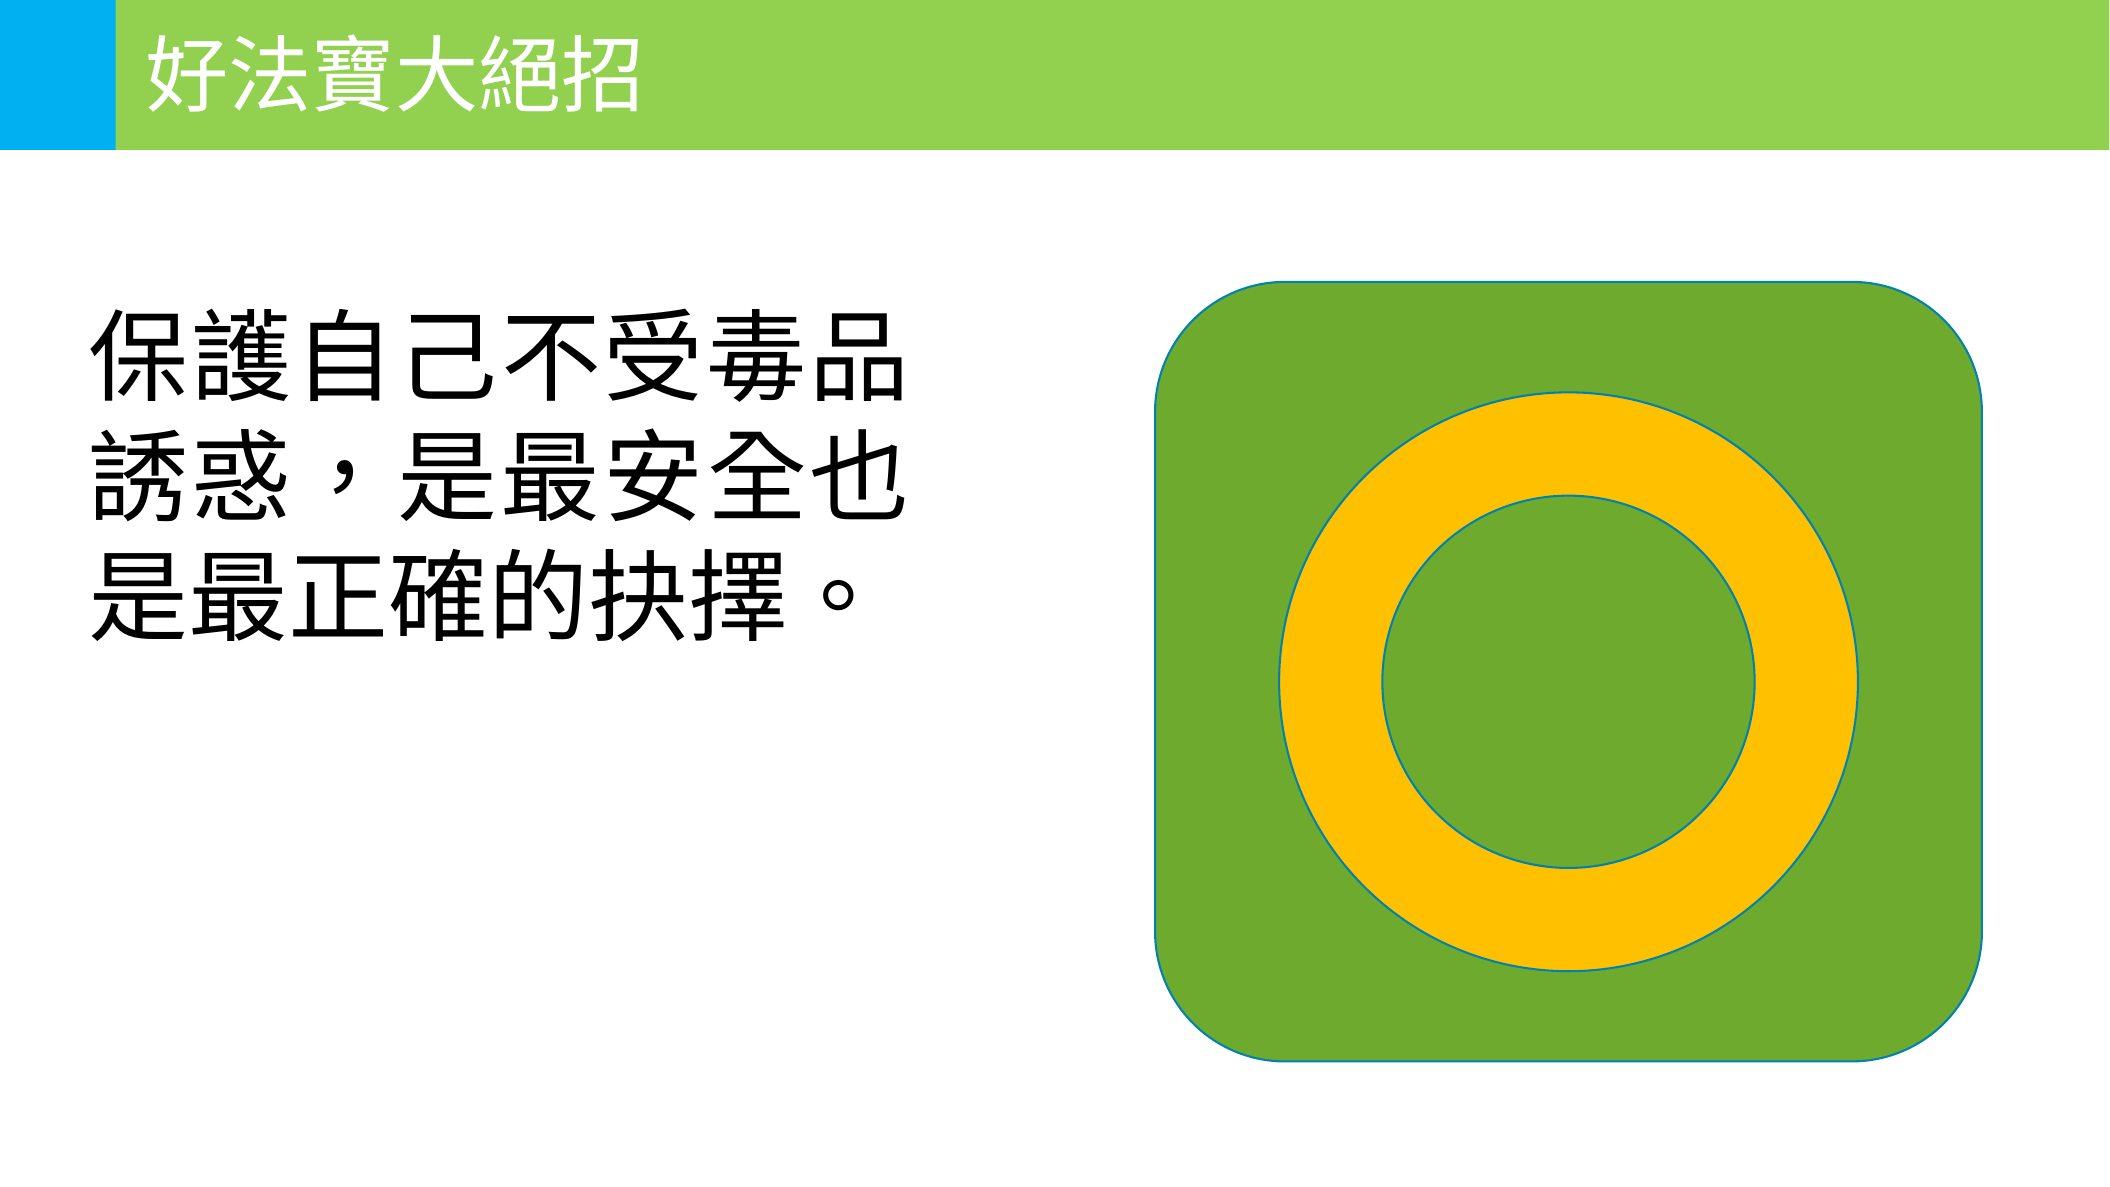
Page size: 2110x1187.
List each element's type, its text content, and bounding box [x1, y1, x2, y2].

text_box 保護自己不受毒品誘惑，是最安全也是最正確的抉擇。 [74, 286, 925, 661]
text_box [1155, 281, 1982, 1062]
text_box 好法寶大絕招 [130, 14, 660, 130]
